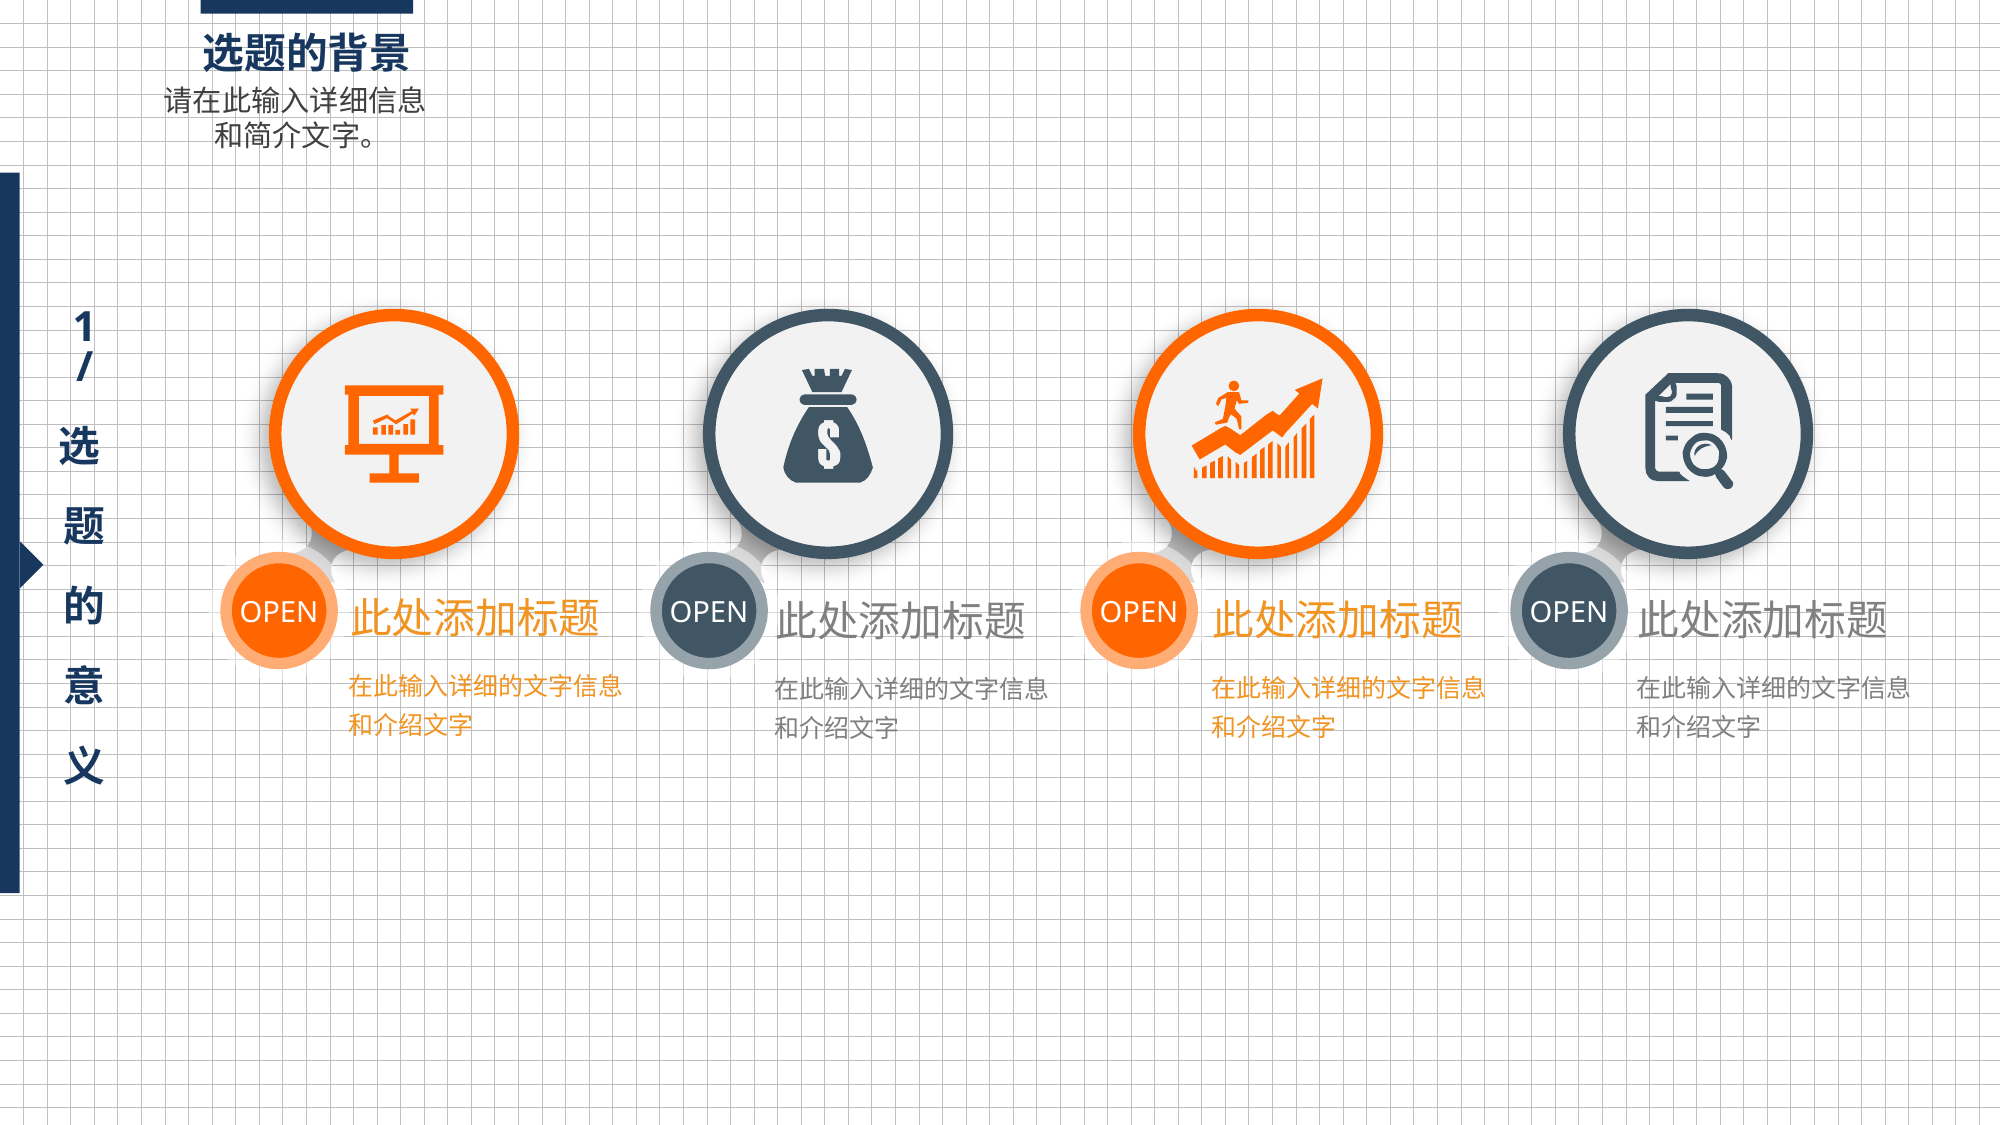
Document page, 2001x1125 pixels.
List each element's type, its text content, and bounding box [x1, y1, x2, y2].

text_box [220, 314, 514, 670]
text_box 在此输入详细的文字信息 和介绍文字 [1196, 655, 1532, 749]
text_box 选题的背景 [114, 28, 500, 84]
text_box 此处添加标题 [1382, 586, 1479, 651]
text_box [1080, 314, 1378, 670]
text_box 此处添加标题 [1812, 586, 1904, 651]
text_box 此处添加标题 [952, 587, 1041, 653]
text_box 在此输入详细的文字信息 和介绍文字 [759, 657, 1095, 751]
text_box [199, 0, 415, 16]
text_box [650, 314, 948, 670]
text_box 在此输入详细的文字信息 和介绍文字 [334, 654, 670, 747]
text_box 1 / 选 题 的 意 义 [48, 302, 127, 798]
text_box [0, 172, 44, 894]
text_box 此处添加标题 [518, 584, 616, 650]
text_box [1510, 314, 1808, 670]
text_box 请在此输入详细信息 和简介文字。 [134, 75, 470, 160]
text_box 在此输入详细的文字信息 和介绍文字 [1621, 655, 1957, 749]
